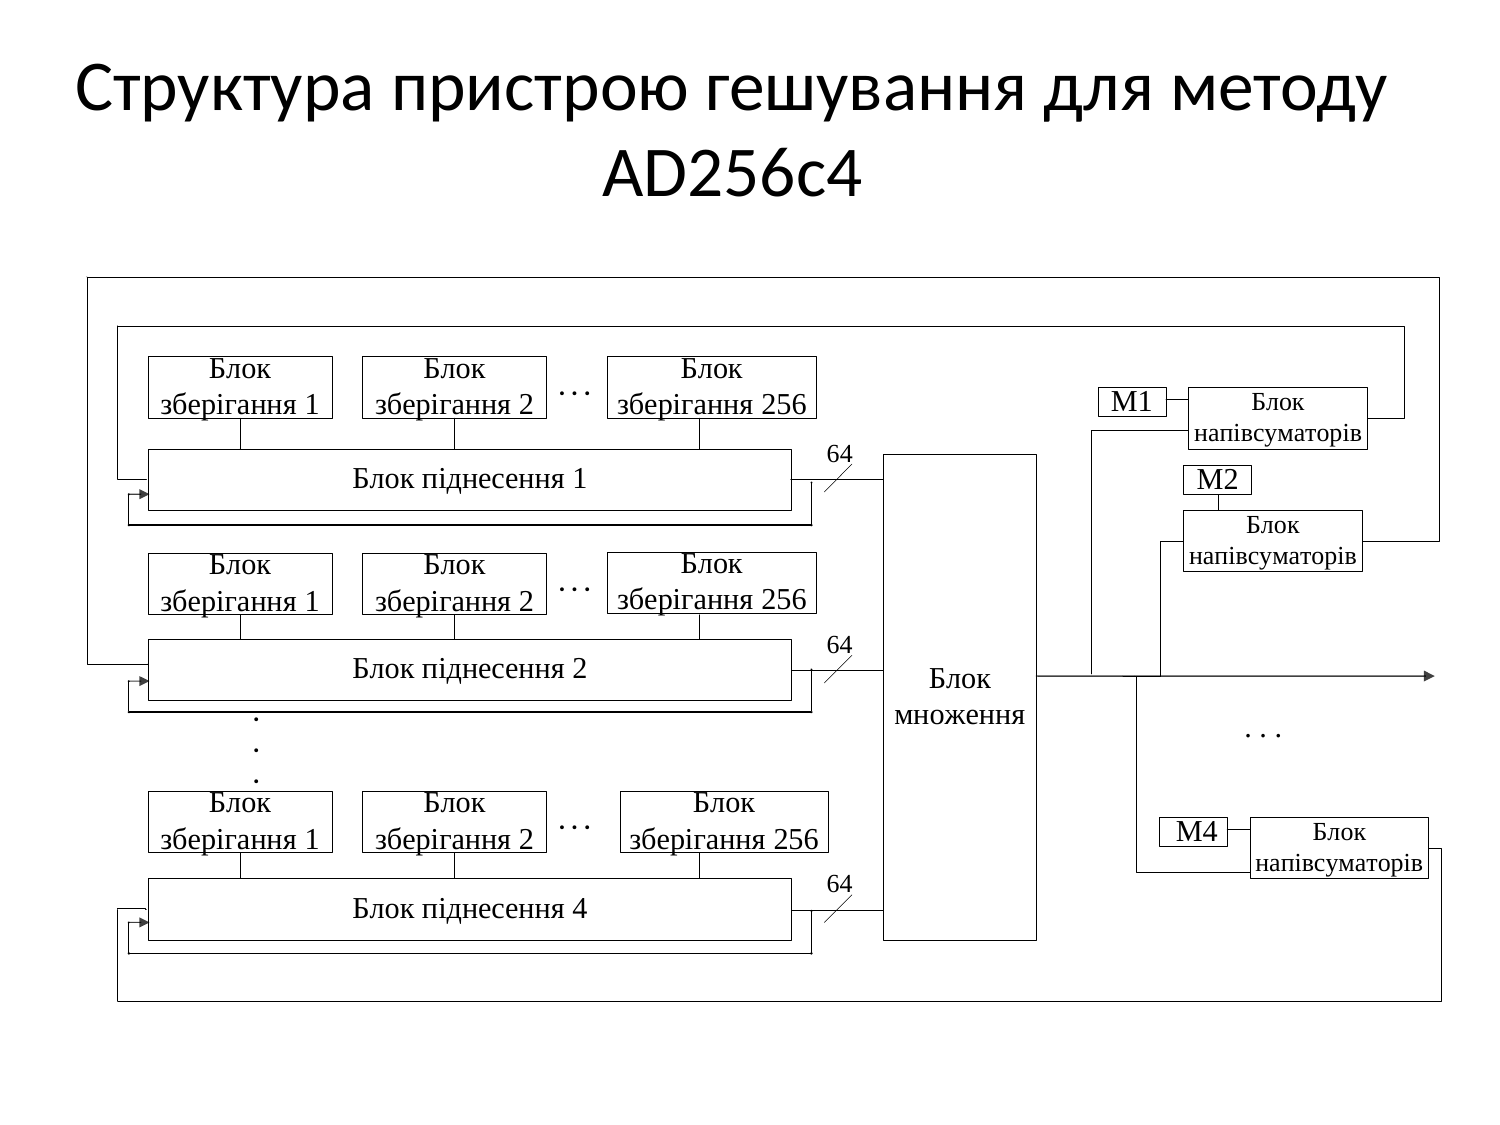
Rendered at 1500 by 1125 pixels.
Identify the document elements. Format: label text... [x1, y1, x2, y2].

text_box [40, 255, 1450, 1024]
title Структура пристрою гешування для методу AD256с4 [41, 30, 1424, 219]
